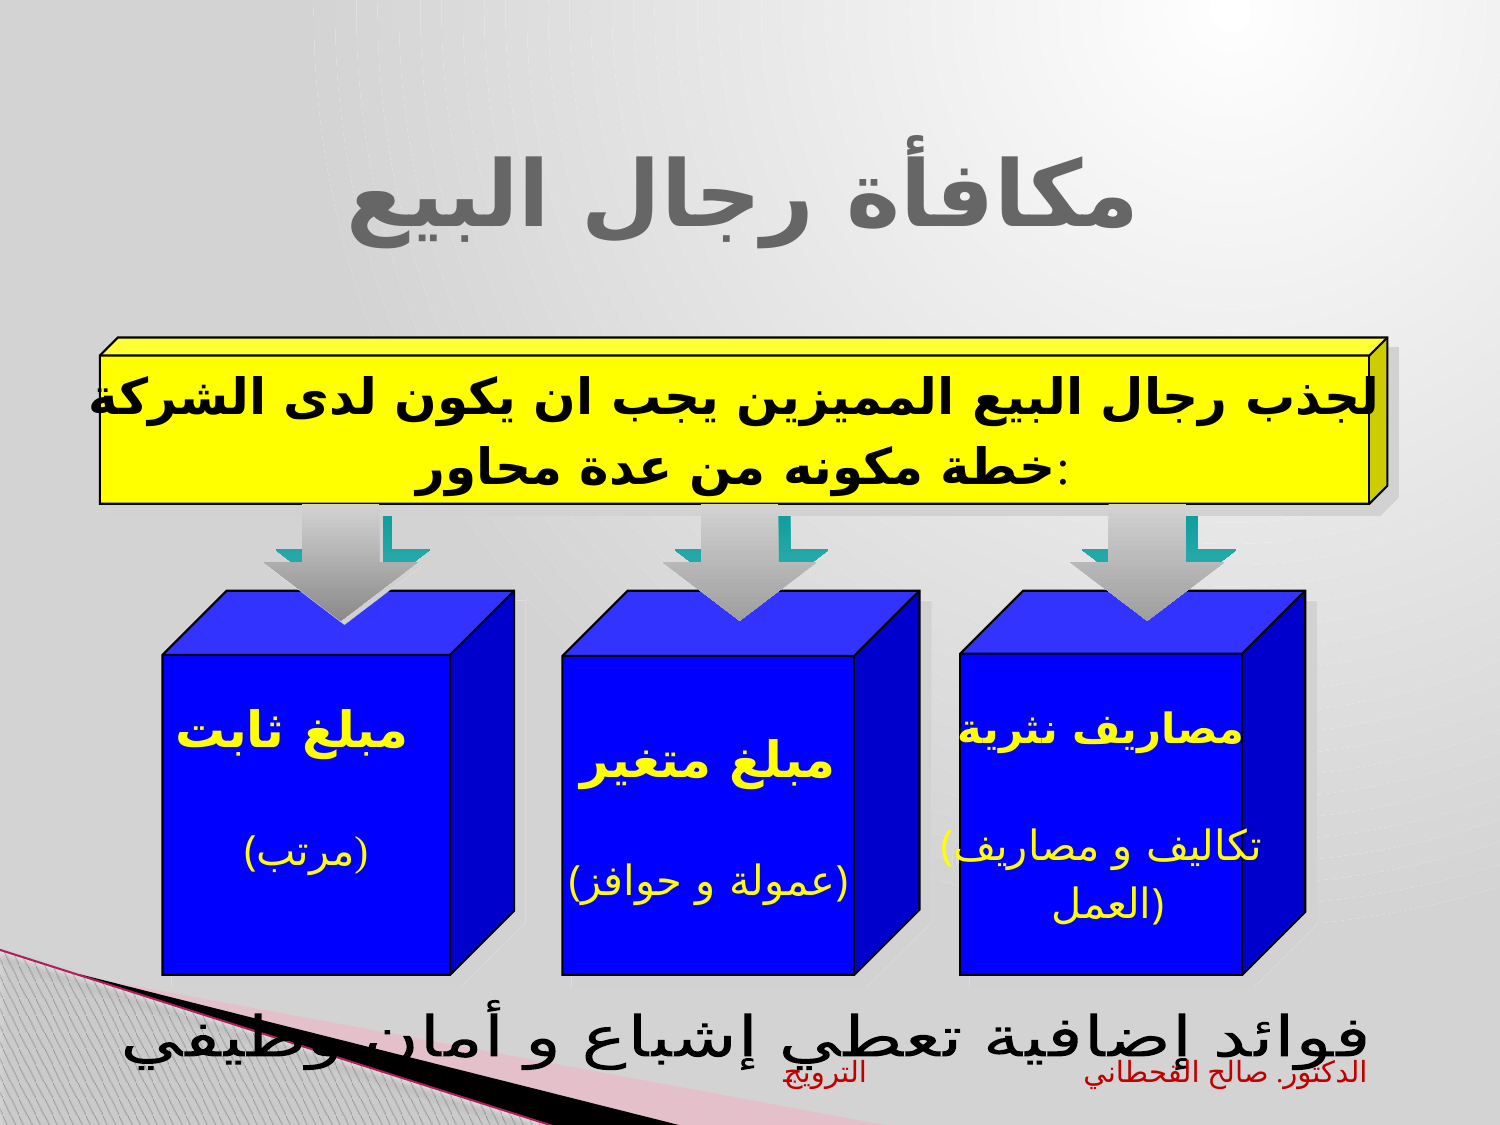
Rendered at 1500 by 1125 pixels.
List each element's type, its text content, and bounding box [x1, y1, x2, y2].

footer الترويج الدكتور. صالح القحطاني [585, 1041, 1383, 1125]
title مكافأة رجال البيع [218, 90, 1269, 291]
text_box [99, 337, 1388, 976]
